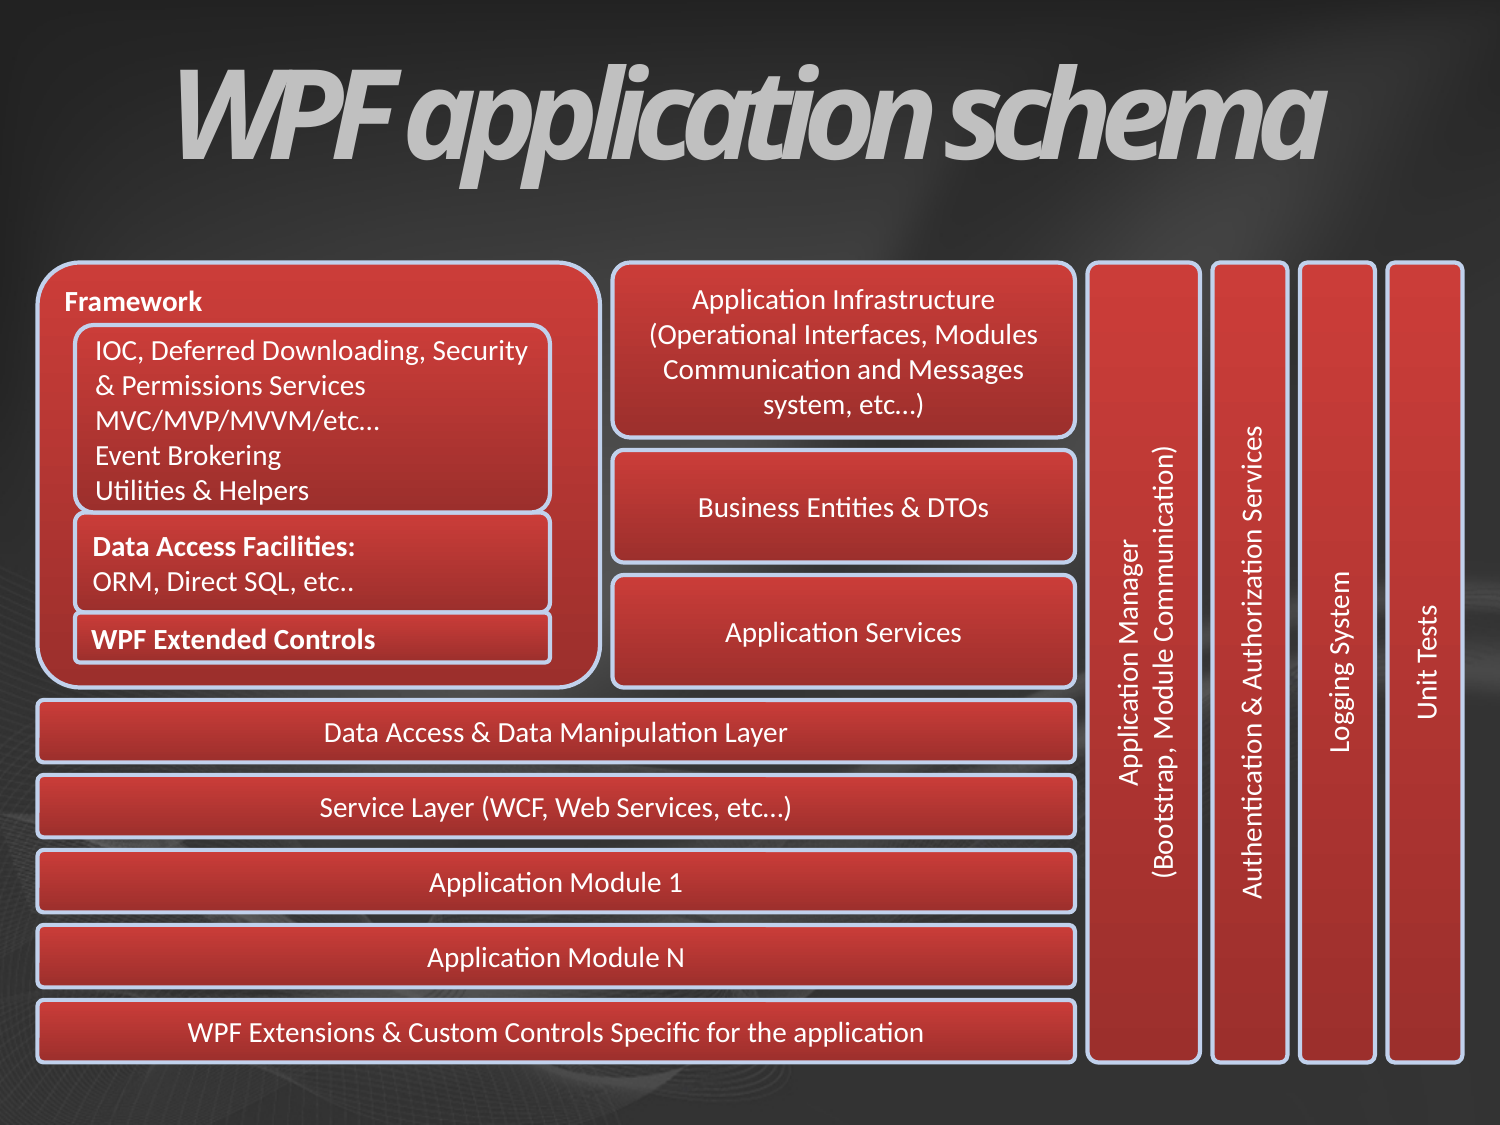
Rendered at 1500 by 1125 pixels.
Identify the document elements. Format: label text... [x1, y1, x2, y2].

text_box Application Module 1 [35, 847, 1078, 915]
text_box Service Layer (WCF, Web Services, etc…) [35, 772, 1078, 840]
picture [0, 0, 1500, 1125]
text_box WPF Extended Controls [72, 610, 553, 665]
text_box WPF Extensions & Custom Controls Specific for the application [35, 997, 1078, 1065]
text_box IOC, Deferred Downloading, Security & Permissions Services MVC/MVP/MVVM/etc… Event Brokering Utilities & Helpers [72, 322, 553, 515]
text_box Data Access & Data Manipulation Layer [35, 697, 1078, 765]
text_box Application Manager (Bootstrap, Module Communication) [1085, 260, 1203, 1065]
text_box Unit Tests [1385, 260, 1465, 1065]
text_box Logging System [1297, 260, 1378, 1065]
text_box Data Access Facilities: ORM, Direct SQL, etc.. [72, 511, 553, 611]
title WPF application schema [24, 37, 1476, 201]
text_box Application Module N [35, 922, 1078, 990]
text_box Authentication & Authorization Services [1210, 260, 1290, 1065]
text_box Application Services [610, 572, 1078, 690]
text_box Application Infrastructure (Operational Interfaces, Modules Communication and Messages system, etc…) [610, 260, 1078, 440]
text_box Framework [35, 260, 603, 690]
text_box Business Entities & DTOs [610, 447, 1078, 565]
